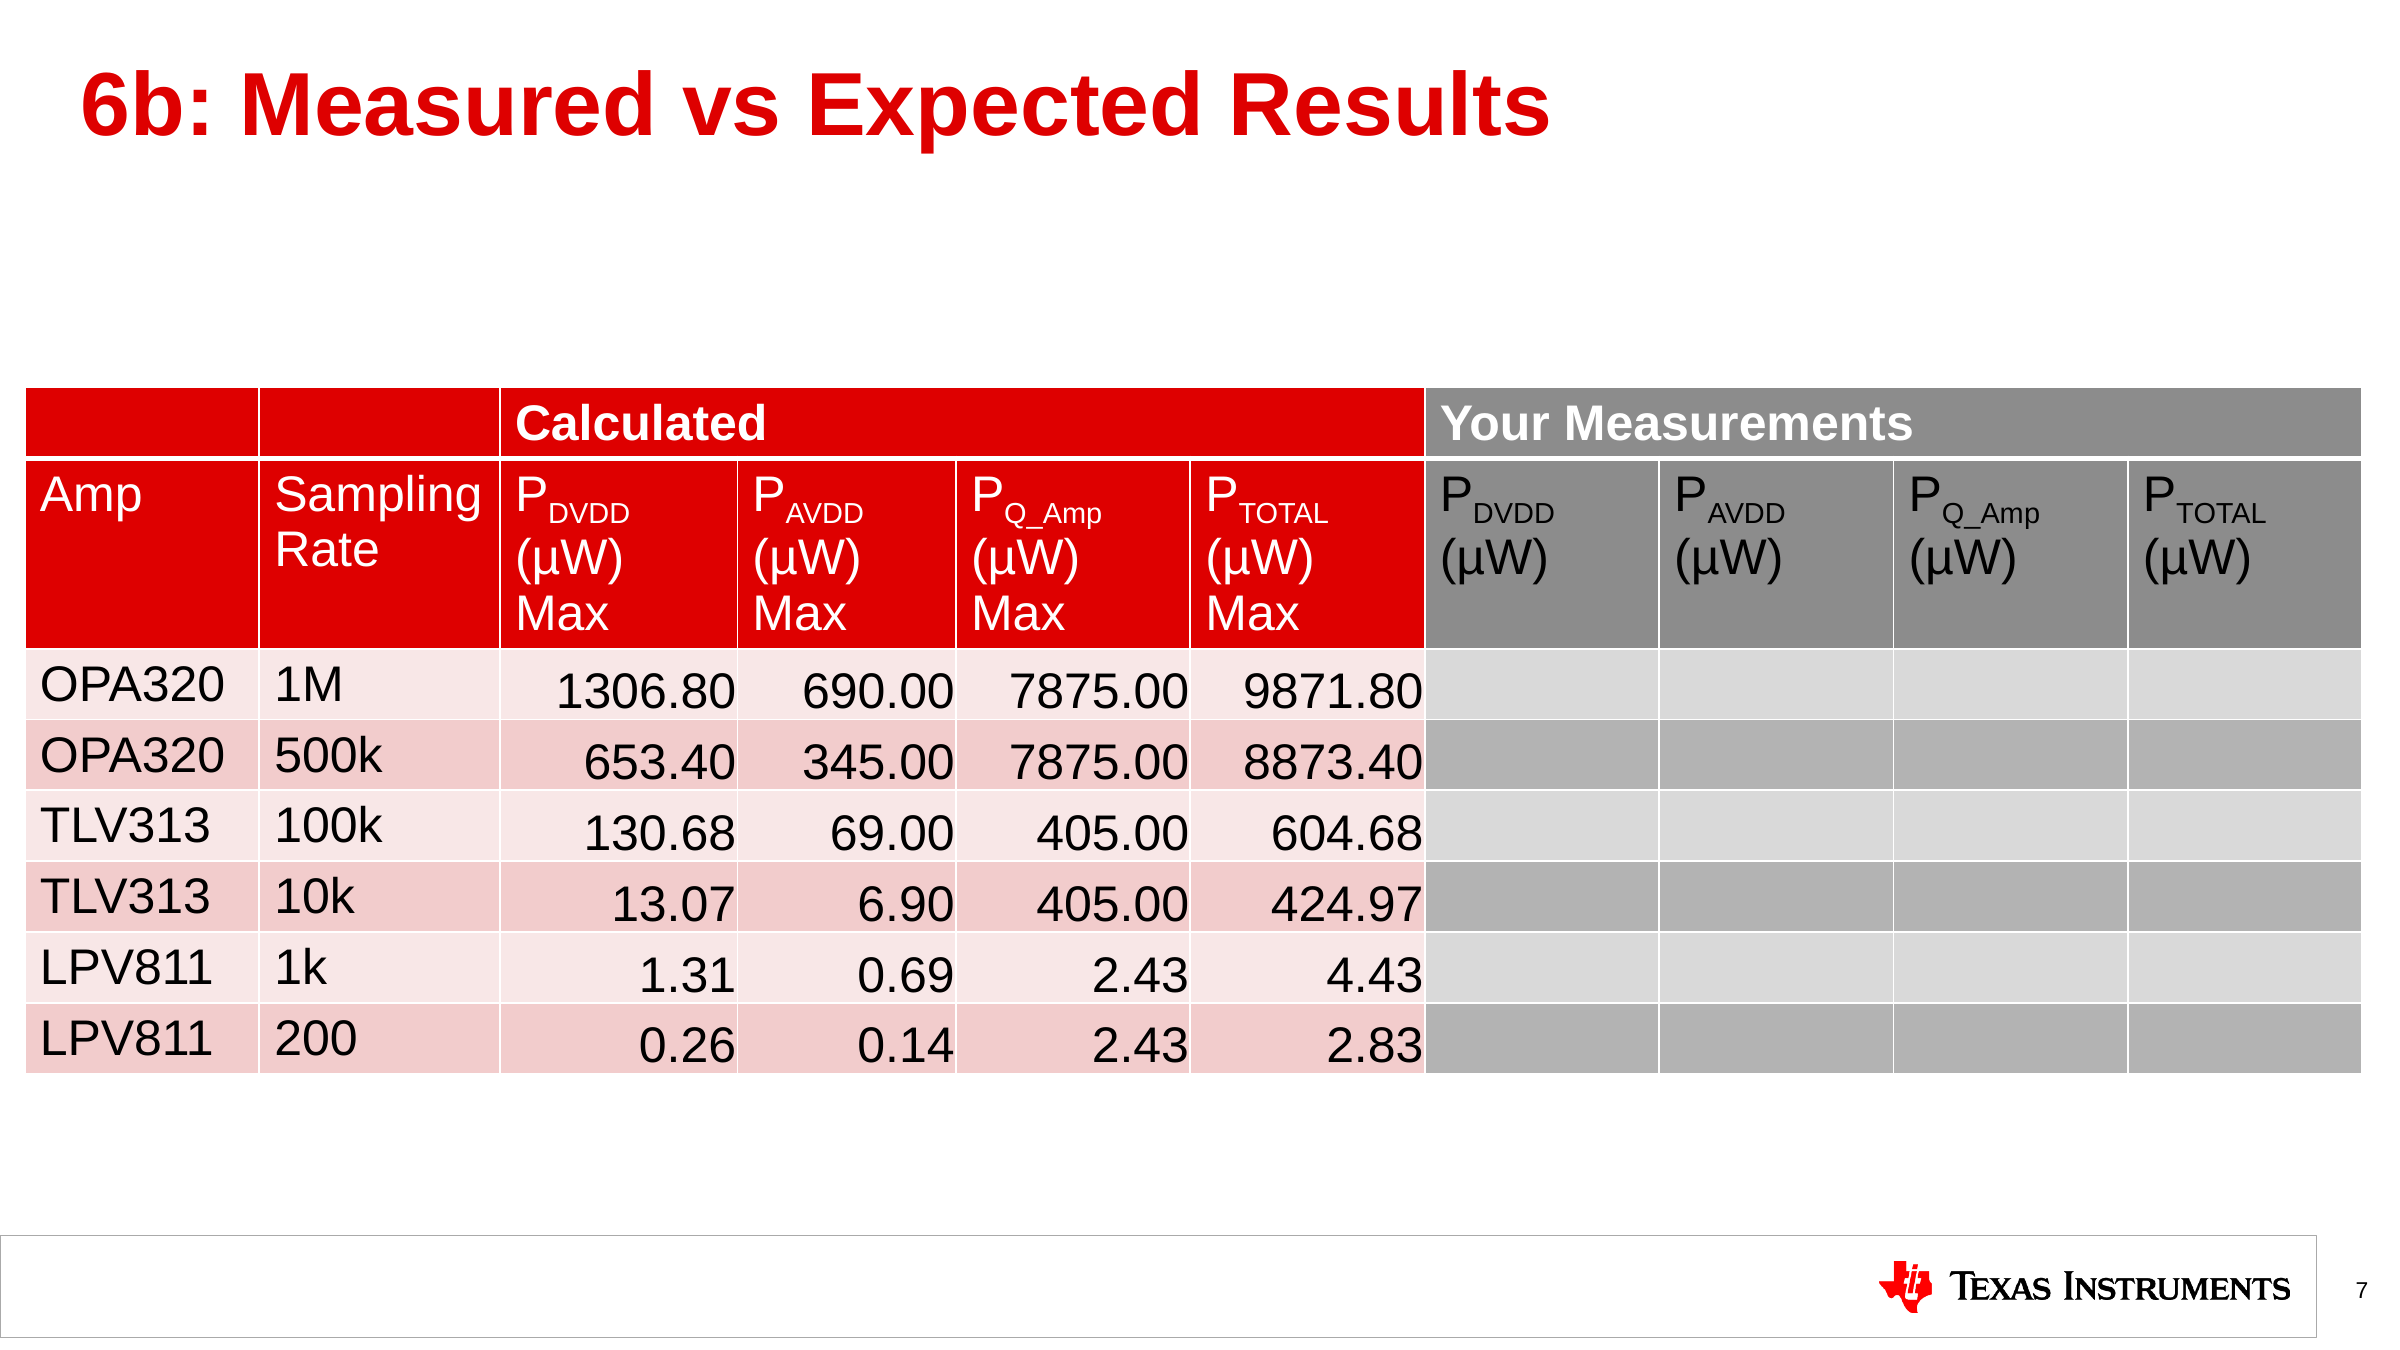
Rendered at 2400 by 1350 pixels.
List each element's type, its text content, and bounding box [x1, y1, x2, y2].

picture [1879, 1307, 2290, 1313]
table_cell OPA320 [26, 650, 258, 719]
table_cell [1894, 862, 2127, 931]
title 6b: Measured vs Expected Results [60, 27, 2282, 189]
table_cell PDVDD (µW) Max [501, 461, 737, 648]
table_cell [1894, 650, 2127, 719]
table_cell 1.31 [501, 933, 737, 1002]
table_cell 69.00 [738, 791, 955, 860]
table_cell 100k [260, 791, 499, 860]
table_cell [2129, 933, 2361, 1002]
table_cell 604.68 [1191, 791, 1424, 860]
table_cell 7875.00 [957, 720, 1189, 789]
table_cell 424.97 [1191, 862, 1424, 931]
table_cell 200 [260, 1004, 499, 1073]
table_cell [2129, 791, 2361, 860]
table_cell [1660, 650, 1893, 719]
table_cell [1660, 1004, 1893, 1073]
table_cell 0.14 [738, 1004, 955, 1073]
picture [1879, 1261, 2290, 1265]
table_cell LPV811 [26, 933, 258, 1002]
table_cell [1426, 933, 1658, 1002]
table_cell [2129, 862, 2361, 931]
table_cell [1426, 1004, 1658, 1073]
table_cell 4.43 [1191, 933, 1424, 1002]
table_cell [1660, 720, 1893, 789]
table_cell [2129, 720, 2361, 789]
table_cell [1660, 933, 1893, 1002]
table_cell 2.43 [957, 933, 1189, 1002]
table_cell [1894, 933, 2127, 1002]
table_cell [1426, 650, 1658, 719]
table_cell [1426, 720, 1658, 789]
table_cell 2.43 [957, 1004, 1189, 1073]
table_cell 405.00 [957, 791, 1189, 860]
table_cell PDVDD (µW) [1426, 461, 1658, 648]
table_cell 10k [260, 862, 499, 931]
table_cell [2129, 1004, 2361, 1073]
table_cell 13.07 [501, 862, 737, 931]
table_cell 0.26 [501, 1004, 737, 1073]
table_cell 1M [260, 650, 499, 719]
table_cell PTOTAL (µW) Max [1191, 461, 1424, 648]
table_cell 9871.80 [1191, 650, 1424, 719]
table_cell 6.90 [738, 862, 955, 931]
table_cell 345.00 [738, 720, 955, 789]
table_header Your Measurements [1426, 388, 2361, 456]
table_cell 1306.80 [501, 650, 737, 719]
table_cell TLV313 [26, 791, 258, 860]
table_cell 653.40 [501, 720, 737, 789]
table_cell PAVDD (µW) [1660, 461, 1893, 648]
table_cell 500k [260, 720, 499, 789]
table_cell Sampling Rate [260, 461, 499, 648]
table_cell [1426, 791, 1658, 860]
table_cell Amp [26, 461, 258, 648]
table_cell [1894, 791, 2127, 860]
table_cell 130.68 [501, 791, 737, 860]
table_cell [1660, 862, 1893, 931]
slide_number 7 [1828, 1265, 2389, 1307]
table_cell [2129, 650, 2361, 719]
table_cell 7875.00 [957, 650, 1189, 719]
table_cell 1k [260, 933, 499, 1002]
table_cell LPV811 [26, 1004, 258, 1073]
table_cell PAVDD (µW) Max [738, 461, 955, 648]
table_header Calculated [501, 388, 1424, 456]
table_cell [1426, 862, 1658, 931]
table_cell TLV313 [26, 862, 258, 931]
table_cell 690.00 [738, 650, 955, 719]
table_cell OPA320 [26, 720, 258, 789]
table_cell 0.69 [738, 933, 955, 1002]
table_cell 2.83 [1191, 1004, 1424, 1073]
table_cell PTOTAL (µW) [2129, 461, 2361, 648]
table_cell PQ_Amp (µW) Max [957, 461, 1189, 648]
table_cell PQ_Amp (µW) [1894, 461, 2127, 648]
table_cell [1894, 1004, 2127, 1073]
table_header [260, 388, 499, 456]
table_cell 405.00 [957, 862, 1189, 931]
table_cell 8873.40 [1191, 720, 1424, 789]
table_cell [1894, 720, 2127, 789]
table_header [26, 388, 258, 456]
table_cell [1660, 791, 1893, 860]
